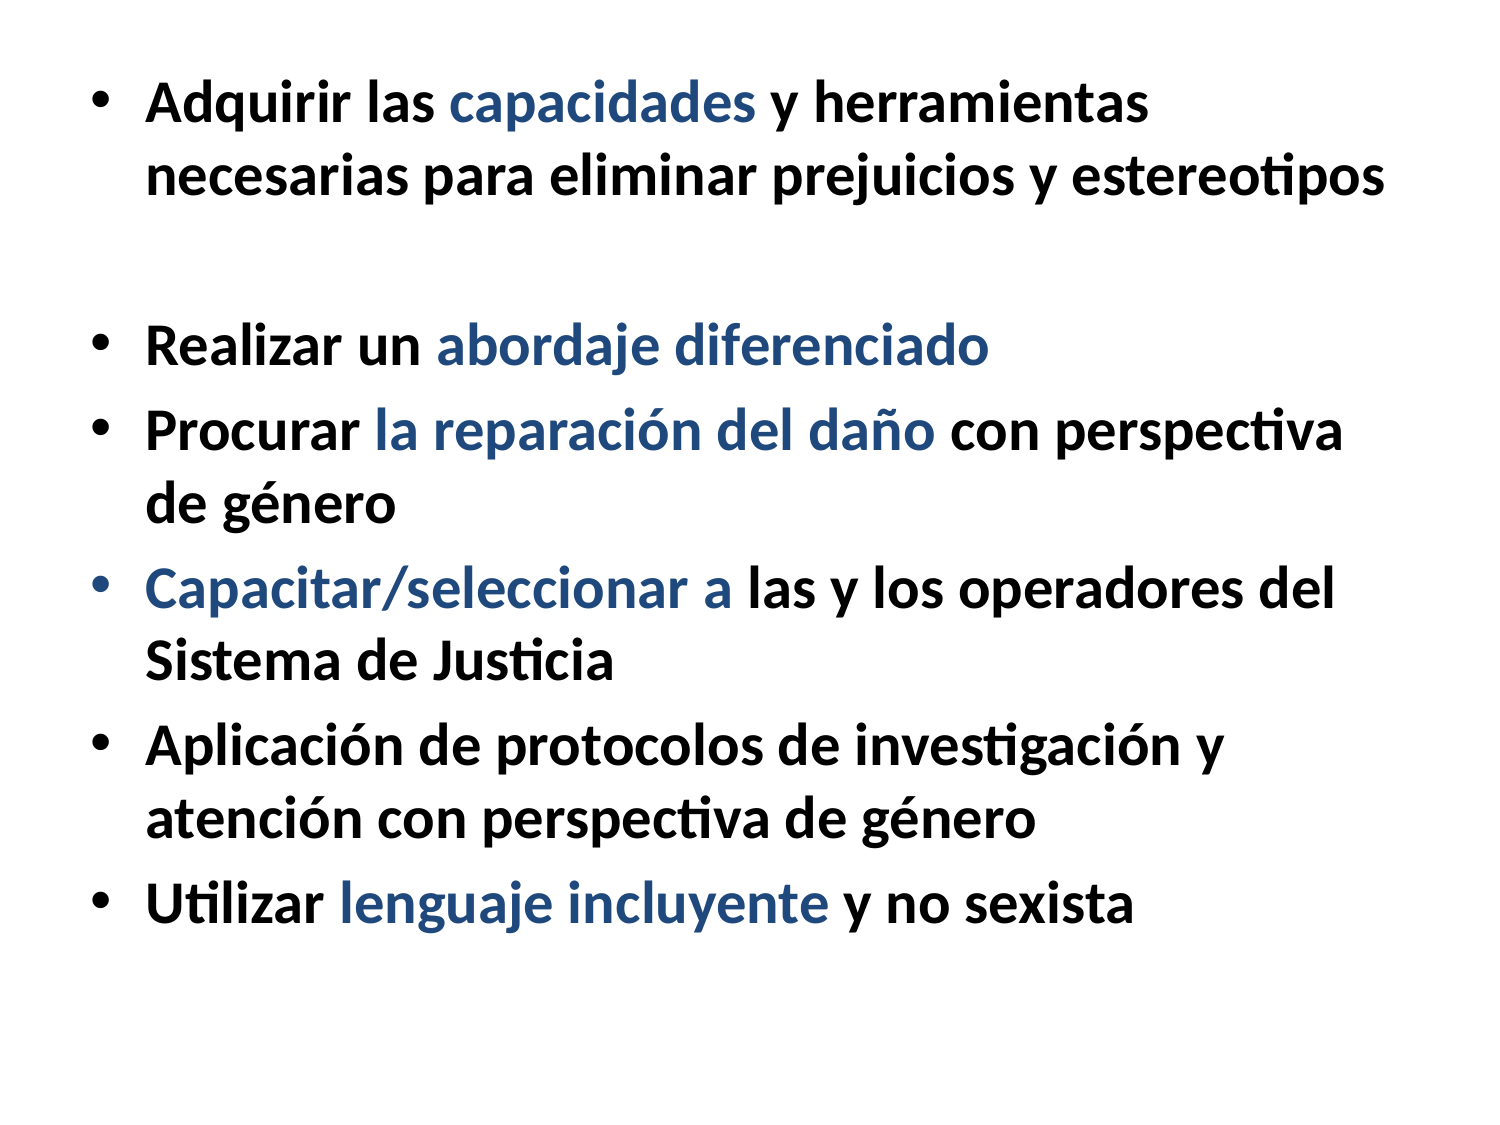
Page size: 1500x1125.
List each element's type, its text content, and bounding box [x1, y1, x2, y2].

list Adquirir las capacidades y herramientas necesarias para eliminar prejuicios y estereotipos Realizar un abordaje diferenciado Procurar la reparación del daño con perspectiva de género Capacitar/seleccionar a las y los operadores del Sistema de Justicia Aplicación de protocolos de investigación y atención con perspectiva de género Utilizar lenguaje incluyente y no sexista [75, 54, 1425, 1005]
